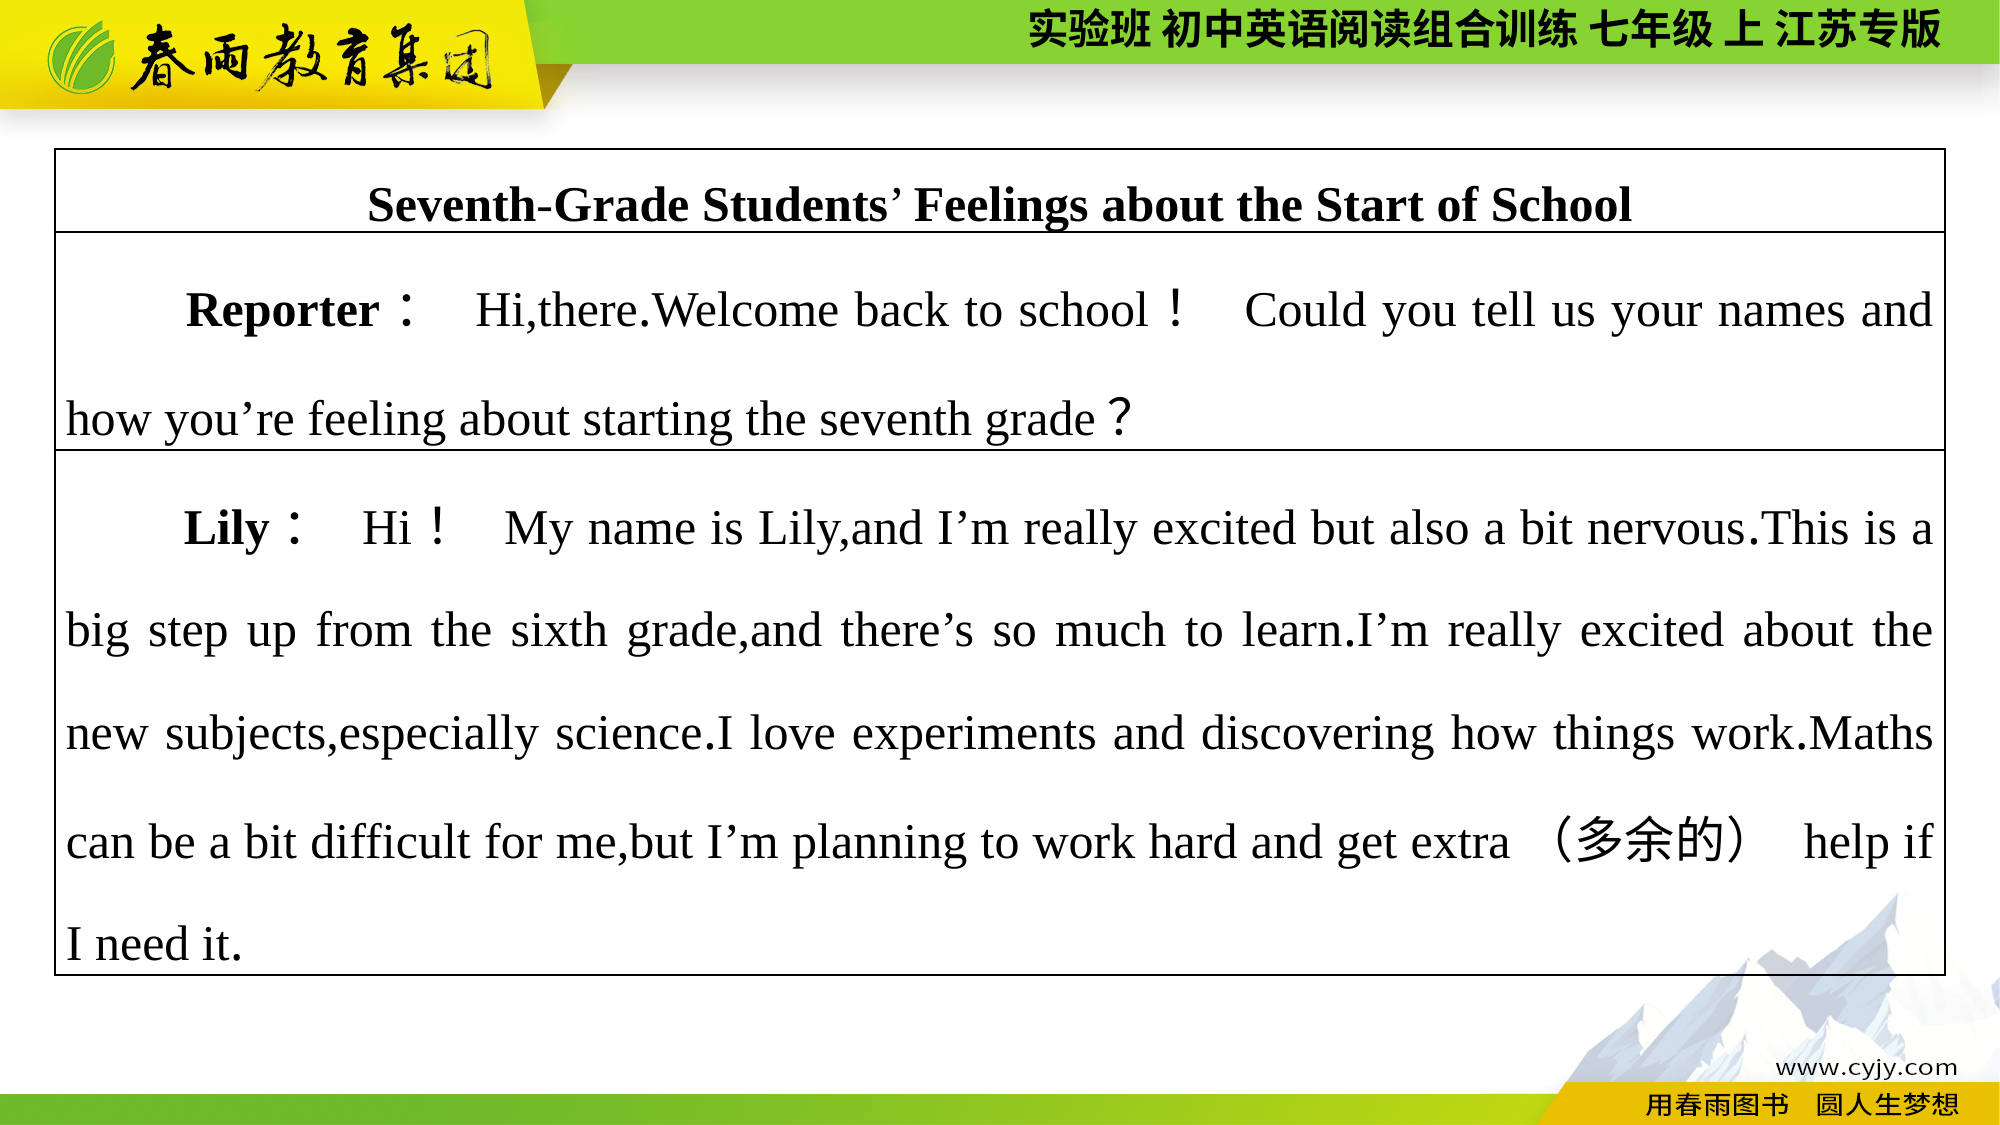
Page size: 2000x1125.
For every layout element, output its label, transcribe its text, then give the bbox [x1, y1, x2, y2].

table_header Seventh-Grade Students’ Feelings about the Start of School [56, 150, 1944, 231]
picture [0, 0, 2000, 1125]
table_cell Reporter： Hi,there.Welcome back to school！ Could you tell us your names and how you’re feeling about starting the seventh grade？ [56, 233, 1944, 449]
table_cell Lily： Hi！ My name is Lily,and I’m really excited but also a bit nervous.This is a big step up from the sixth grade,and there’s so much to learn.I’m really excited about the new subjects,especially science.I love experiments and discovering how things work.Maths can be a bit difficult for me,but I’m planning to work hard and get extra（多余的） help if I need it. [56, 451, 1944, 974]
